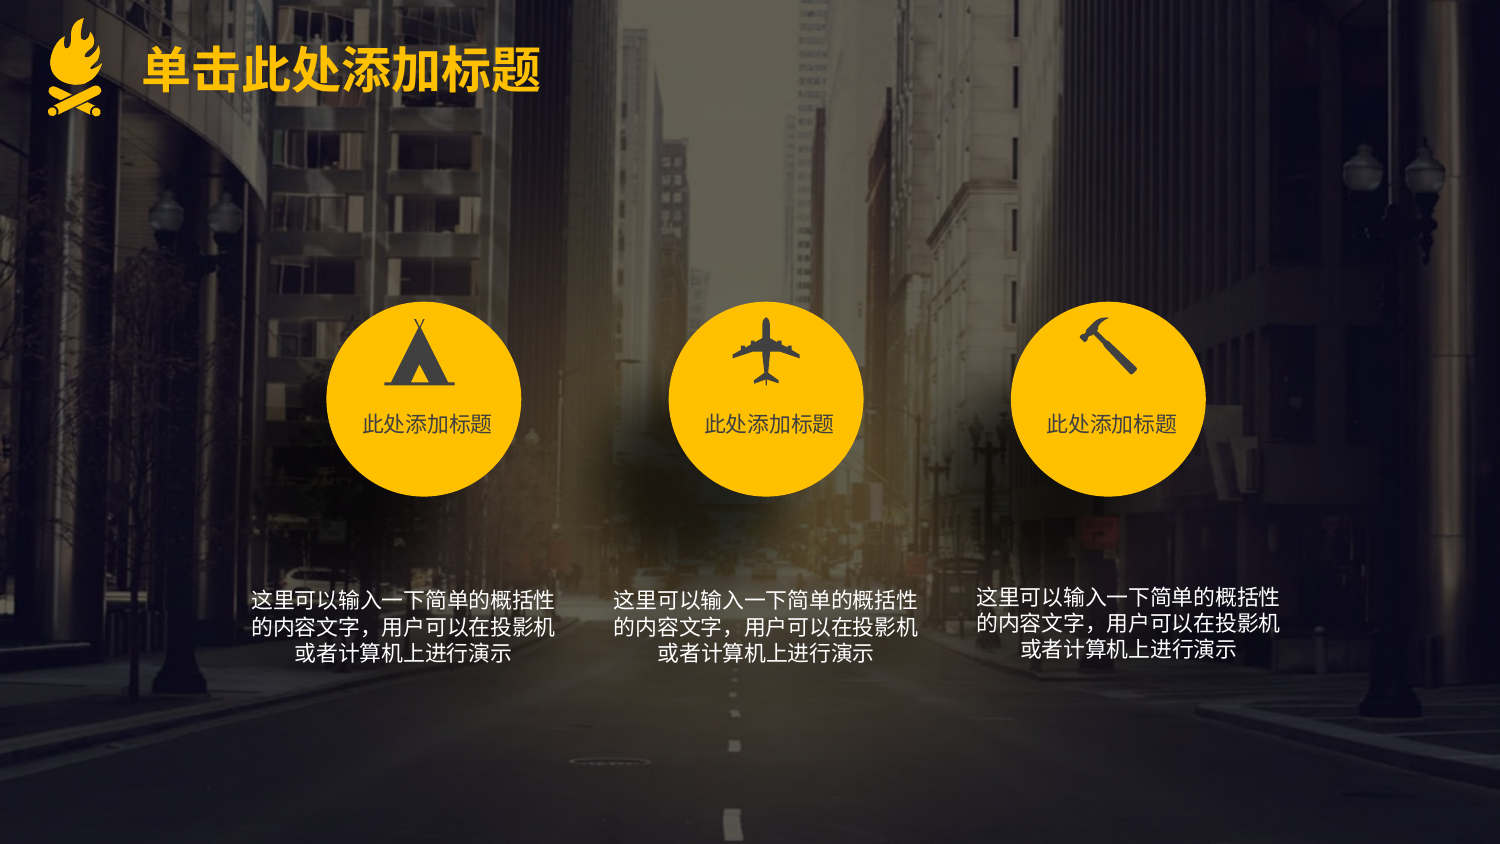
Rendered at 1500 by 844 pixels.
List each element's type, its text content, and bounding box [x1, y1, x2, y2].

text_box 单击此处添加标题 [126, 31, 557, 107]
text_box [46, 18, 103, 118]
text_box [668, 301, 864, 497]
text_box 这里可以输入一下简单的概括性的内容文字，用户可以在投影机或者计算机上进行演示 [234, 579, 573, 673]
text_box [326, 301, 522, 497]
text_box 这里可以输入一下简单的概括性的内容文字，用户可以在投影机或者计算机上进行演示 [597, 579, 935, 673]
picture [0, 0, 1500, 844]
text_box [1010, 301, 1206, 497]
text_box 这里可以输入一下简单的概括性的内容文字，用户可以在投影机或者计算机上进行演示 [959, 576, 1298, 670]
